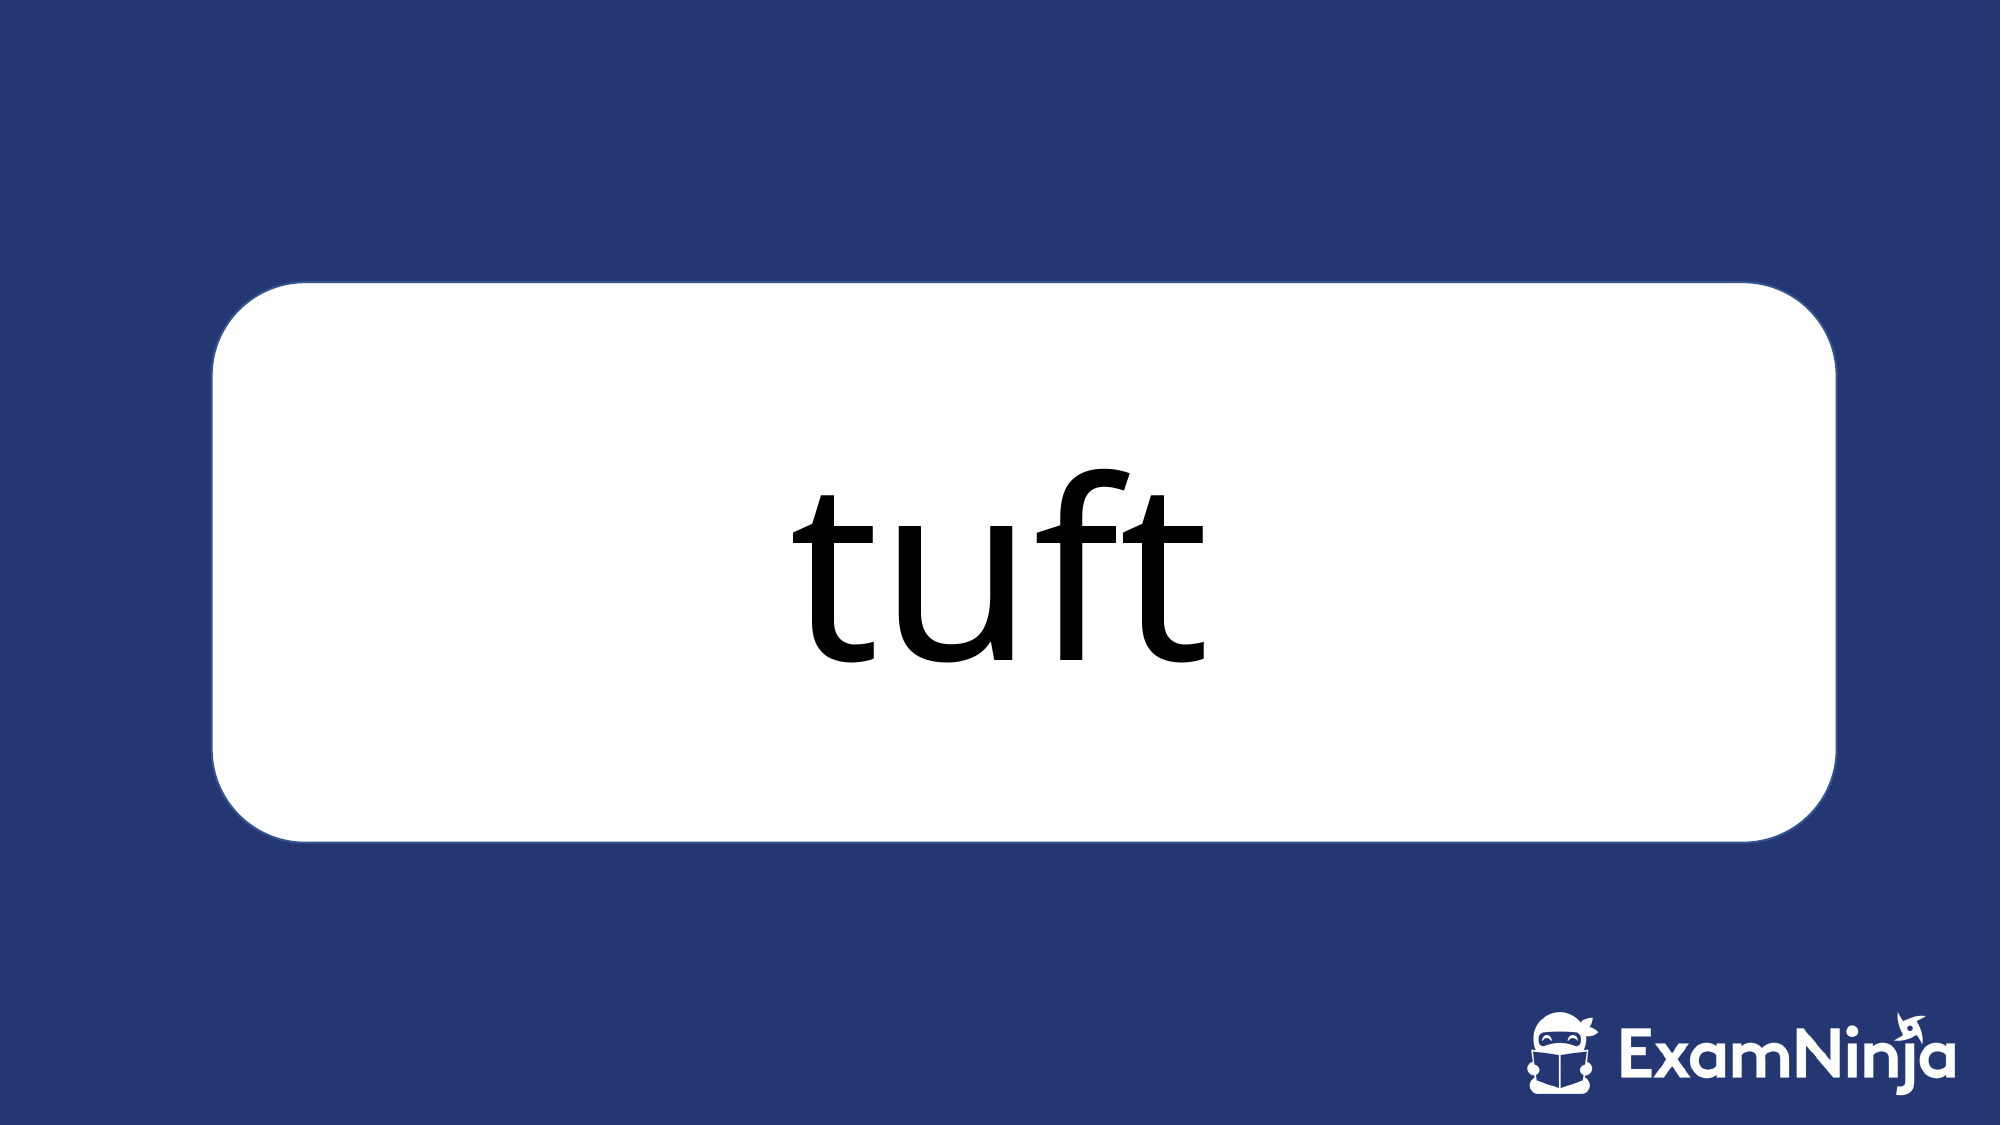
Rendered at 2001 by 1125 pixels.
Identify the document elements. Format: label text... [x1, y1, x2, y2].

text_box [210, 719, 1838, 844]
text_box [210, 281, 1838, 403]
text_box tuft [143, 403, 1857, 719]
picture [1501, 1003, 1979, 1102]
